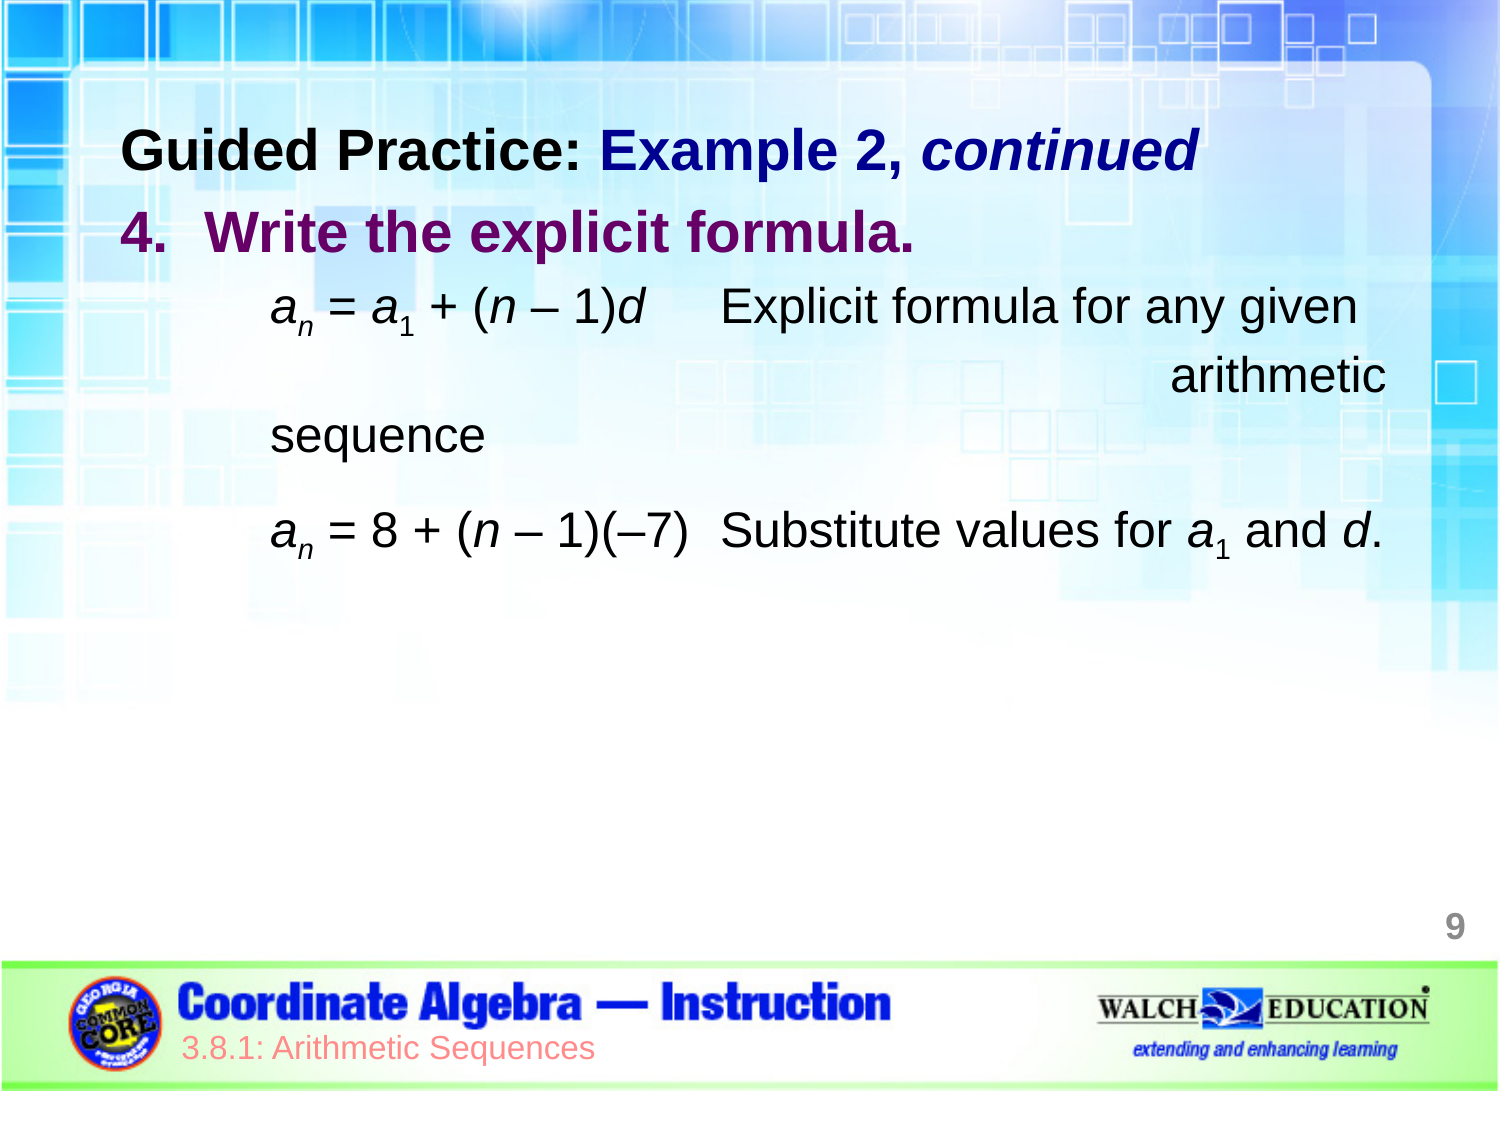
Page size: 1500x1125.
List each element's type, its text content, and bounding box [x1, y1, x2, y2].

slide_number 9 [1361, 901, 1481, 949]
picture [1, 0, 1500, 1091]
footer 3.8.1: Arithmetic Sequences [166, 1024, 1080, 1069]
subtitle Guided Practice: Example 2, continued Write the explicit formula. an = a1 + (n – 1)d Explicit formula for any given arithmetic sequence an = 8 + (n – 1)(–7) Substitute values for a1 and d. [105, 105, 1415, 925]
